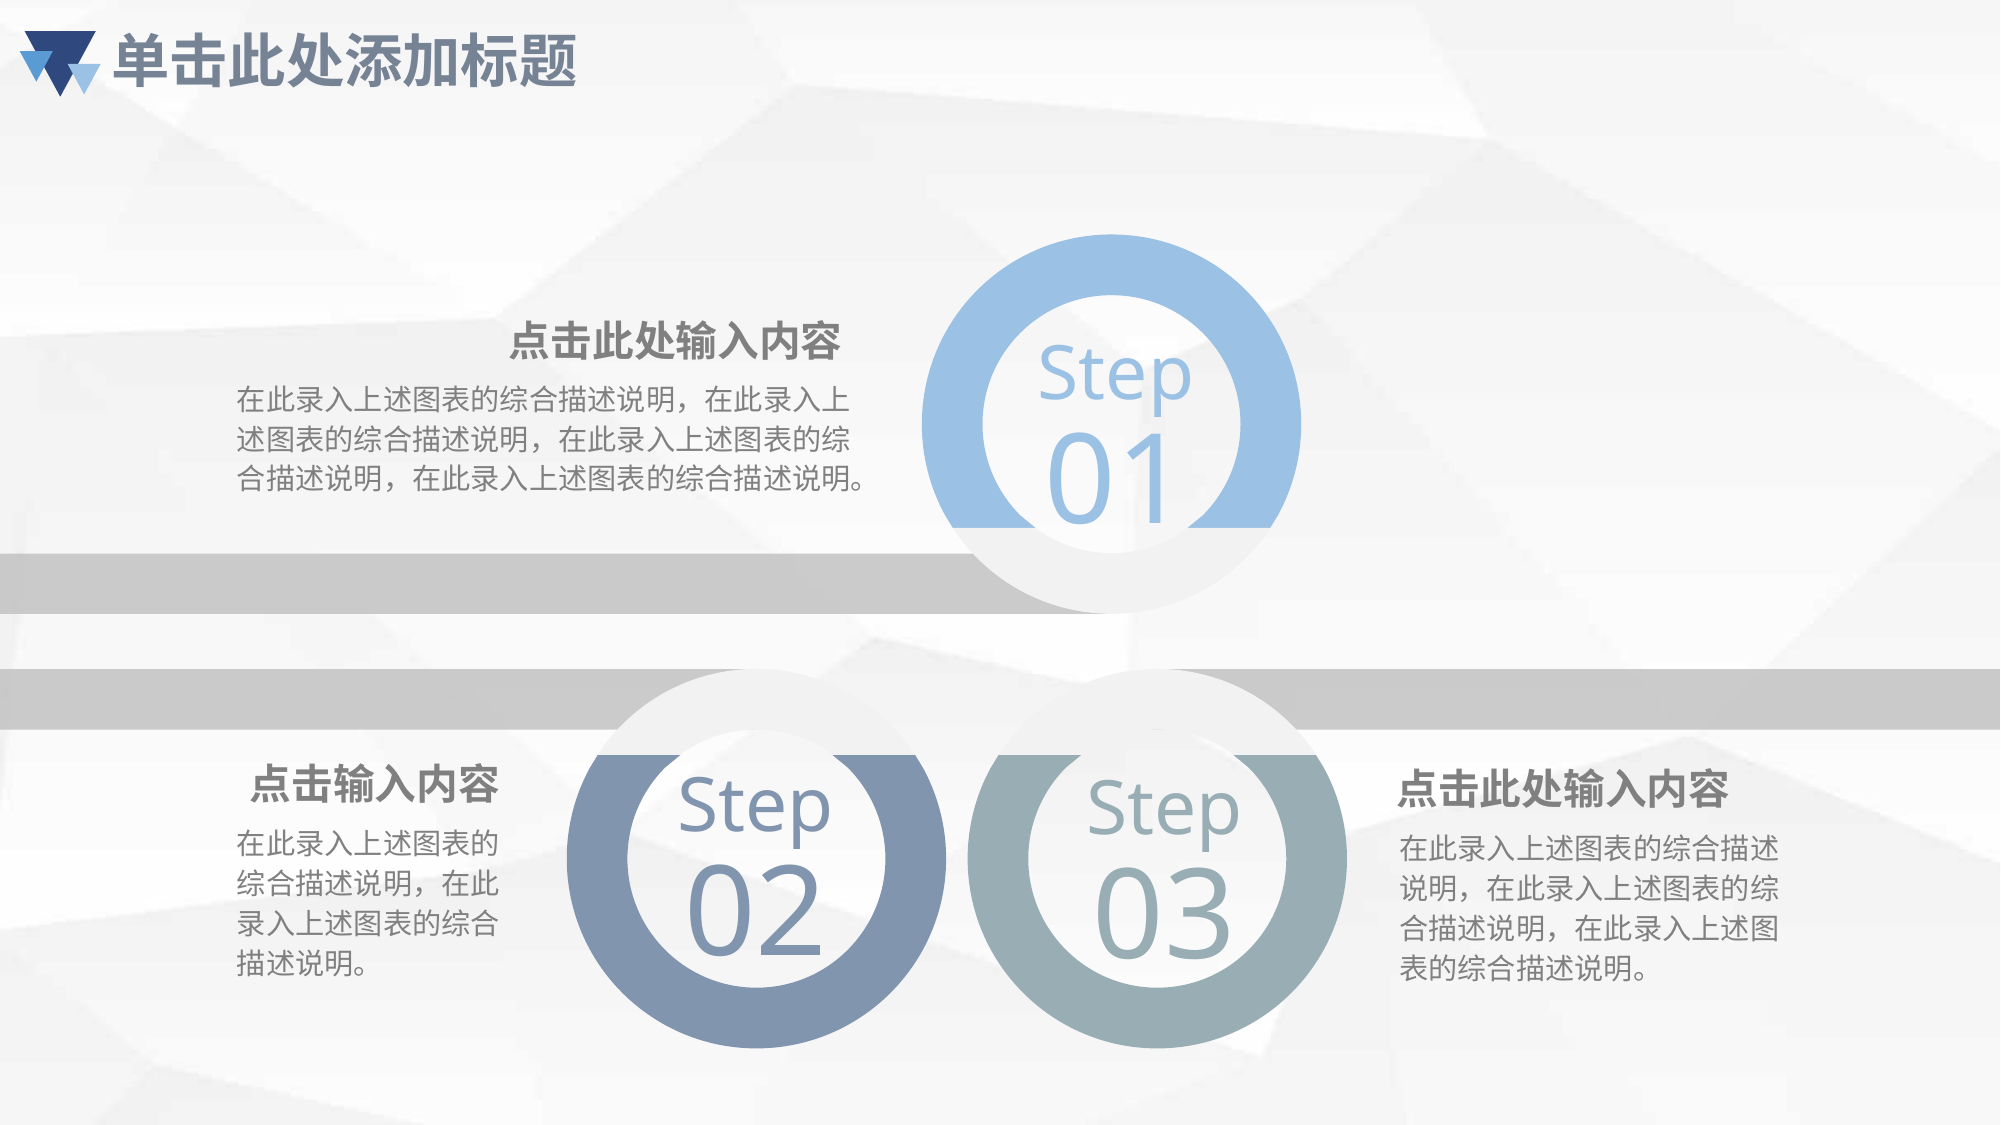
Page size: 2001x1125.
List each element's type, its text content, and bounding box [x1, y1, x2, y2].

text_box 点击此处输入内容 [1351, 755, 1776, 820]
text_box [1163, 668, 2000, 731]
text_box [967, 669, 1347, 1049]
text_box 在此录入上述图表的综合描述说明，在此录入上述图表的综合描述说明，在此录入上述图表的综合描述说明，在此录入上述图表的综合描述说明。 [221, 368, 874, 503]
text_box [921, 234, 1302, 614]
text_box 在此录入上述图表的综合描述说明，在此录入上述图表的综合描述说明。 [221, 813, 527, 988]
text_box [0, 668, 750, 731]
text_box 点击此处输入内容 [433, 307, 858, 368]
picture [0, 0, 2001, 1125]
text_box 点击输入内容 [162, 750, 566, 816]
text_box 在此录入上述图表的综合描述说明，在此录入上述图表的综合描述说明，在此录入上述图表的综合描述说明。 [1384, 818, 1809, 993]
text_box [0, 553, 1106, 615]
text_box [566, 669, 947, 1049]
